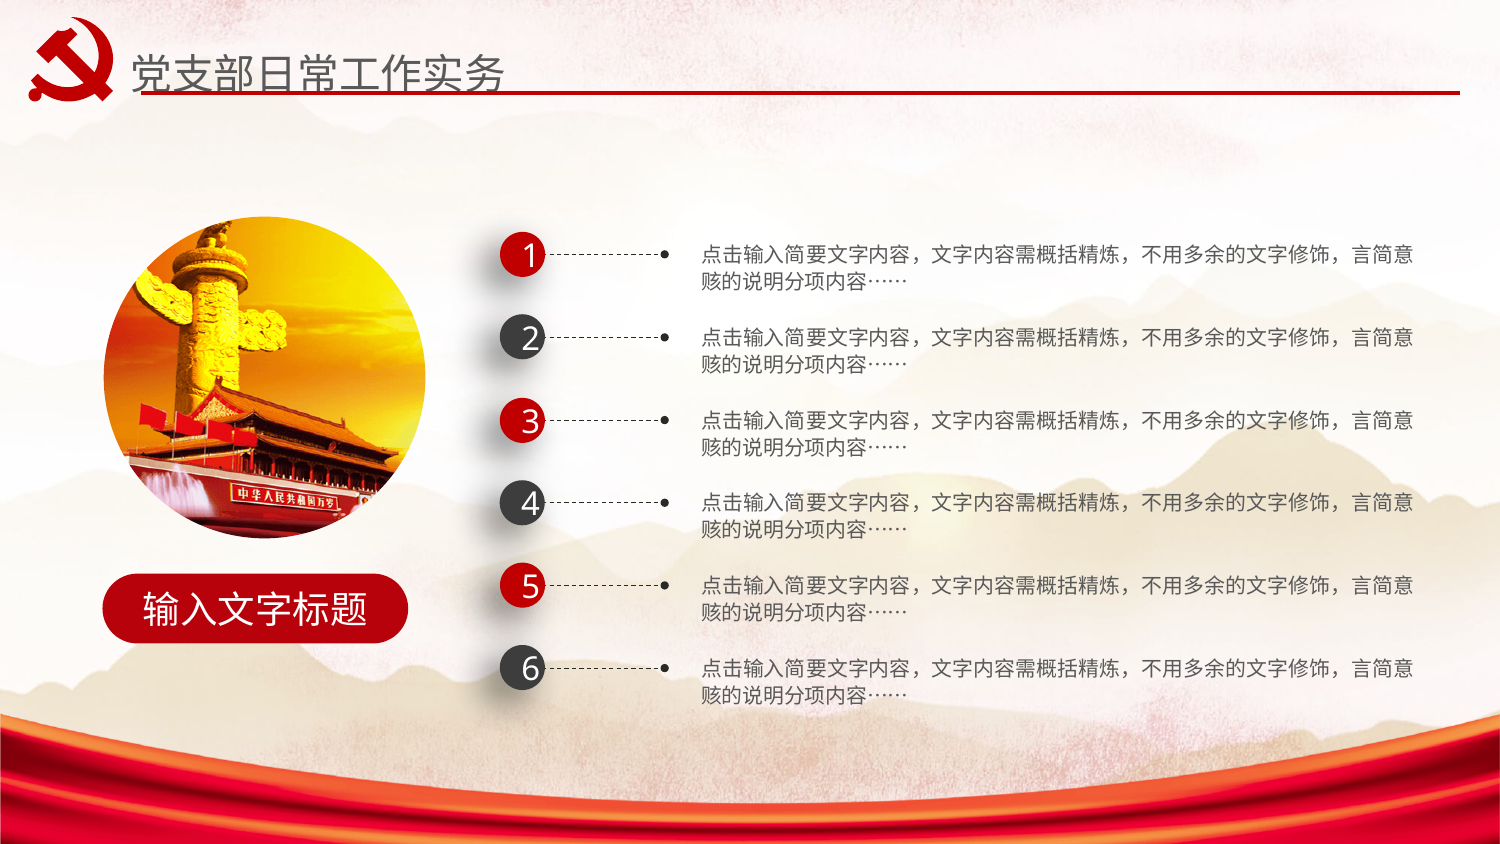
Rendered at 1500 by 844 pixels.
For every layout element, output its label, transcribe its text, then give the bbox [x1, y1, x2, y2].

text_box 点击输入简要文字内容，文字内容需概括精炼，不用多余的文字修饰，言简意赅的说明分项内容…… [701, 322, 1415, 377]
text_box 5 [500, 562, 546, 608]
text_box 点击输入简要文字内容，文字内容需概括精炼，不用多余的文字修饰，言简意赅的说明分项内容…… [701, 405, 1415, 460]
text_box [103, 216, 426, 539]
text_box 3 [499, 397, 545, 443]
text_box 1 [500, 231, 546, 277]
text_box 4 [499, 480, 545, 526]
text_box 点击输入简要文字内容，文字内容需概括精炼，不用多余的文字修饰，言简意赅的说明分项内容…… [701, 487, 1415, 543]
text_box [102, 573, 409, 644]
text_box [28, 17, 114, 102]
title 党支部日常工作实务 [115, 47, 900, 105]
text_box 点击输入简要文字内容，文字内容需概括精炼，不用多余的文字修饰，言简意赅的说明分项内容…… [701, 239, 1415, 294]
text_box 点击输入简要文字内容，文字内容需概括精炼，不用多余的文字修饰，言简意赅的说明分项内容…… [701, 570, 1415, 625]
text_box 2 [499, 314, 545, 360]
picture [0, 0, 1500, 844]
text_box 点击输入简要文字内容，文字内容需概括精炼，不用多余的文字修饰，言简意赅的说明分项内容…… [701, 653, 1415, 708]
text_box 6 [499, 645, 545, 691]
